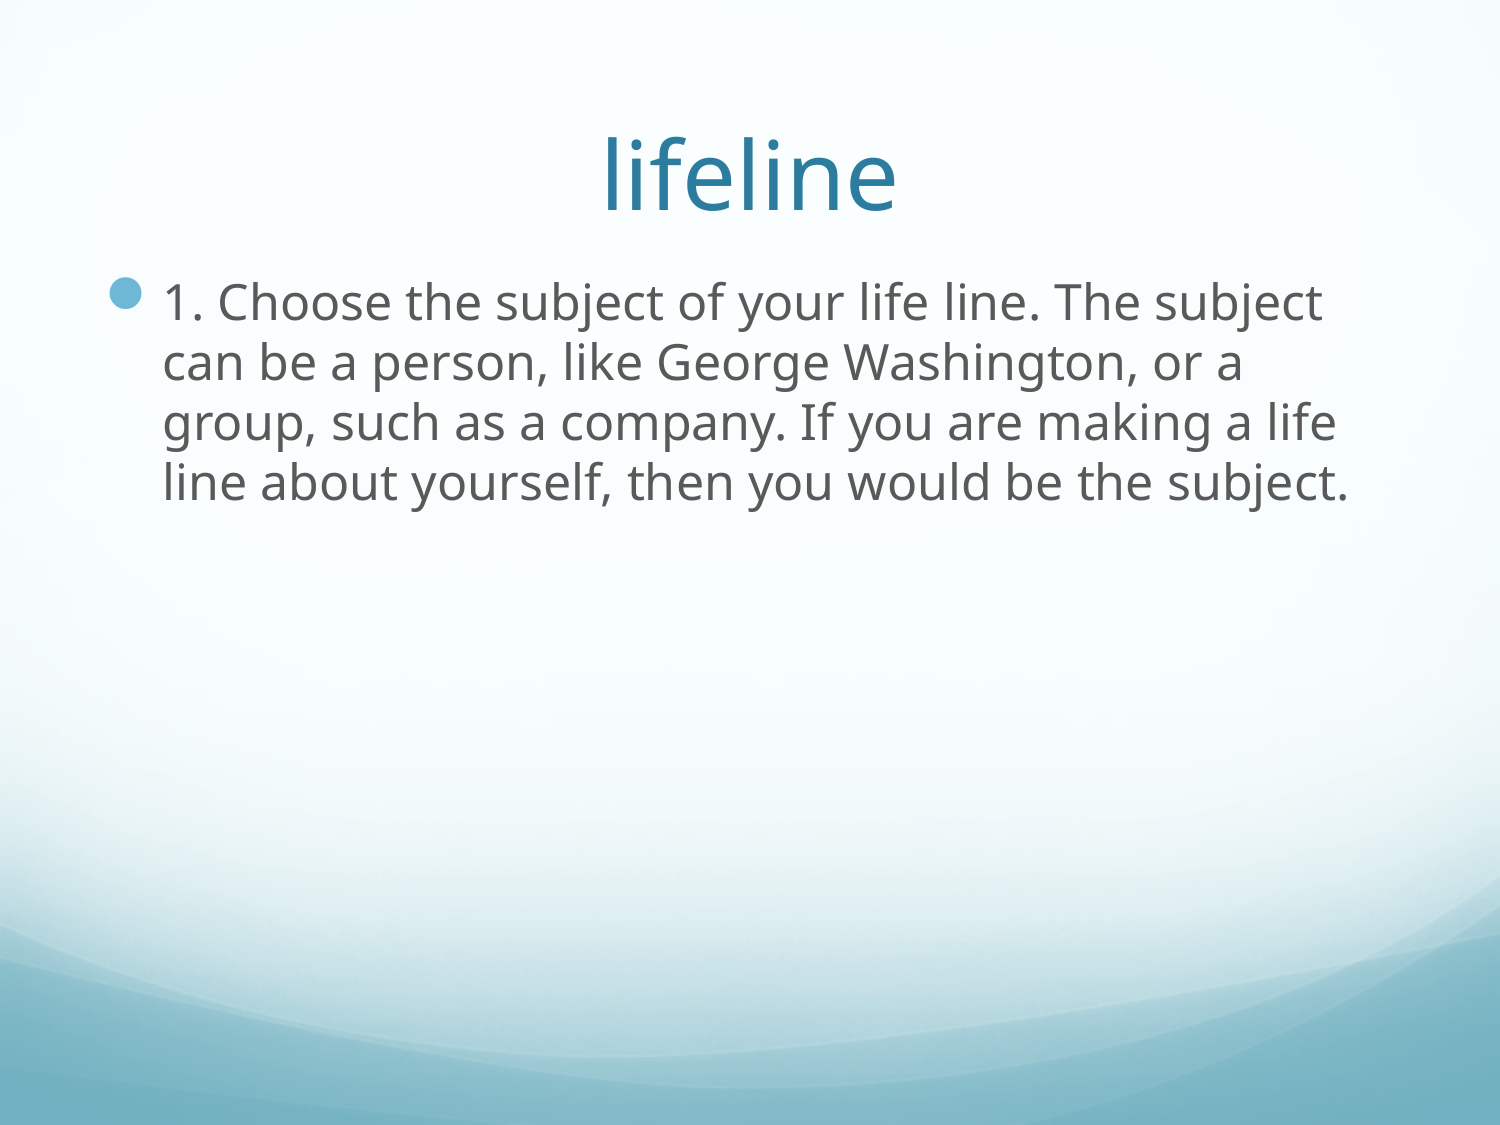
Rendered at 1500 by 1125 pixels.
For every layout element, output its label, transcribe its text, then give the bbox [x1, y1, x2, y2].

title lifeline [90, 17, 1410, 237]
list 1. Choose the subject of your life line. The subject can be a person, like George Washington, or a group, such as a company. If you are making a life line about yourself, then you would be the subject. [90, 262, 1410, 975]
